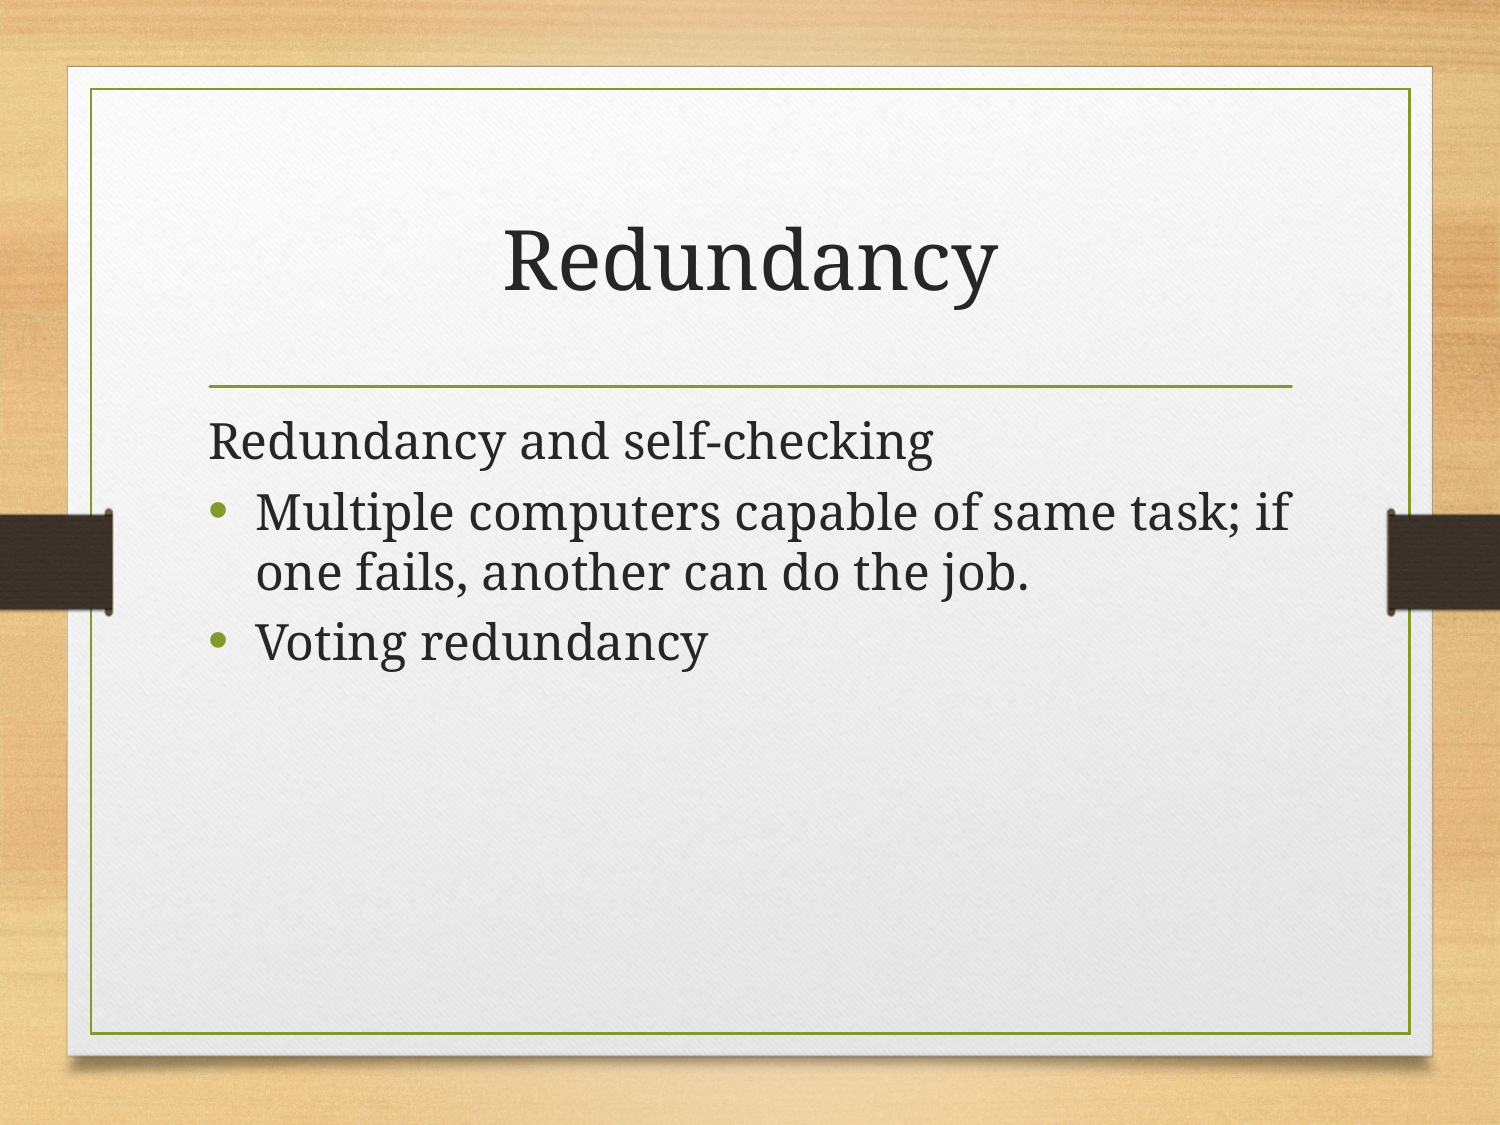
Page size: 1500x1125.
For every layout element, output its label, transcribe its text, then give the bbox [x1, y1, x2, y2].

title Redundancy [193, 150, 1309, 365]
list Redundancy and self-checking Multiple computers capable of same task; if one fails, another can do the job. Voting redundancy [193, 408, 1309, 974]
picture [0, 0, 1500, 1125]
